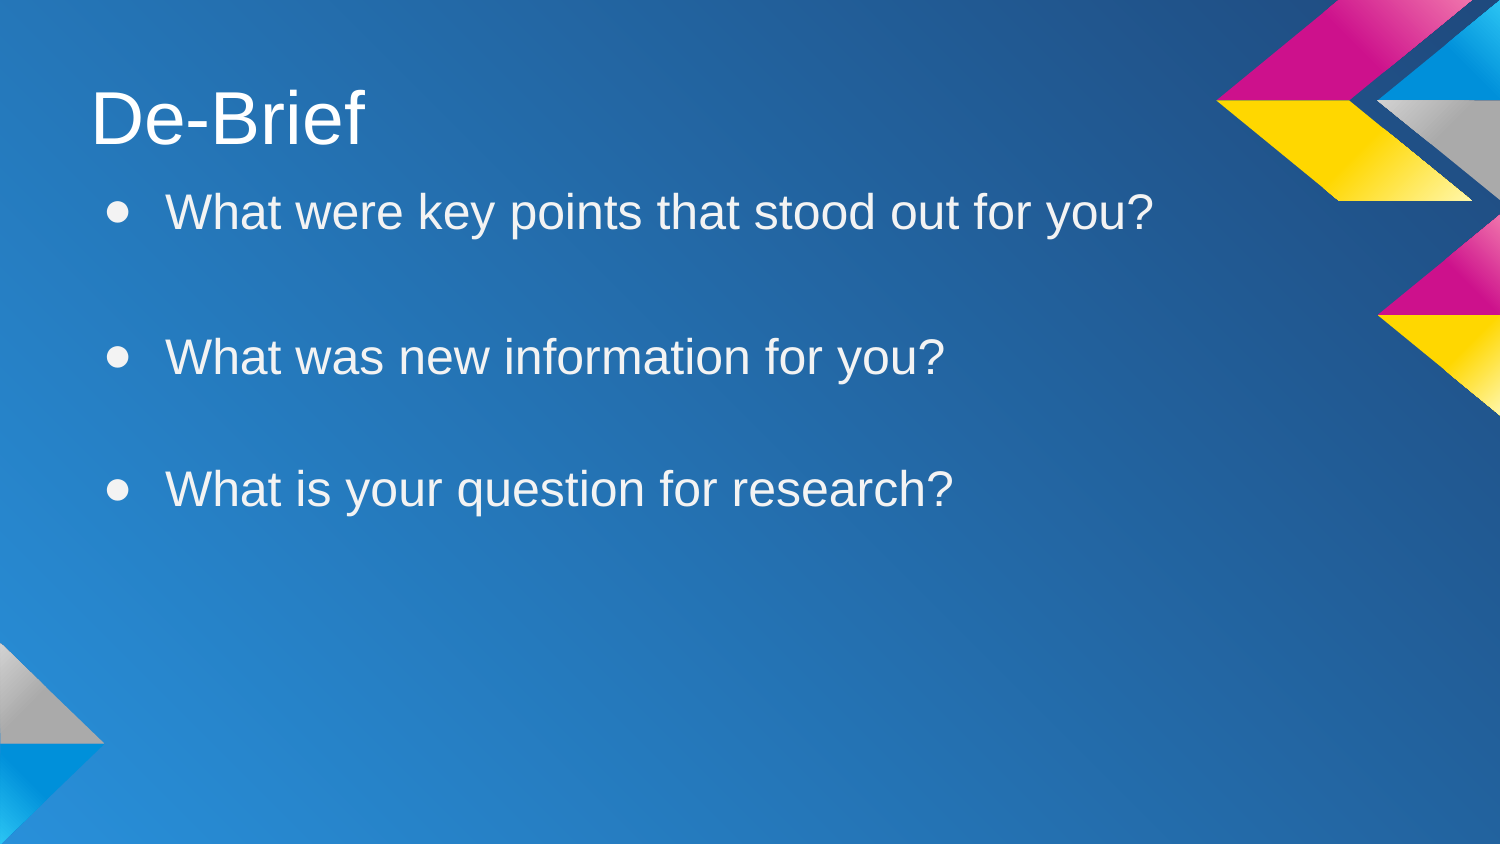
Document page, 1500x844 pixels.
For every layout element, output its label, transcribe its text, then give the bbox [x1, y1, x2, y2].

title De-Brief [75, 33, 1204, 164]
list What were key points that stood out for you? What was new information for you? What is your question for research? [75, 164, 1425, 793]
